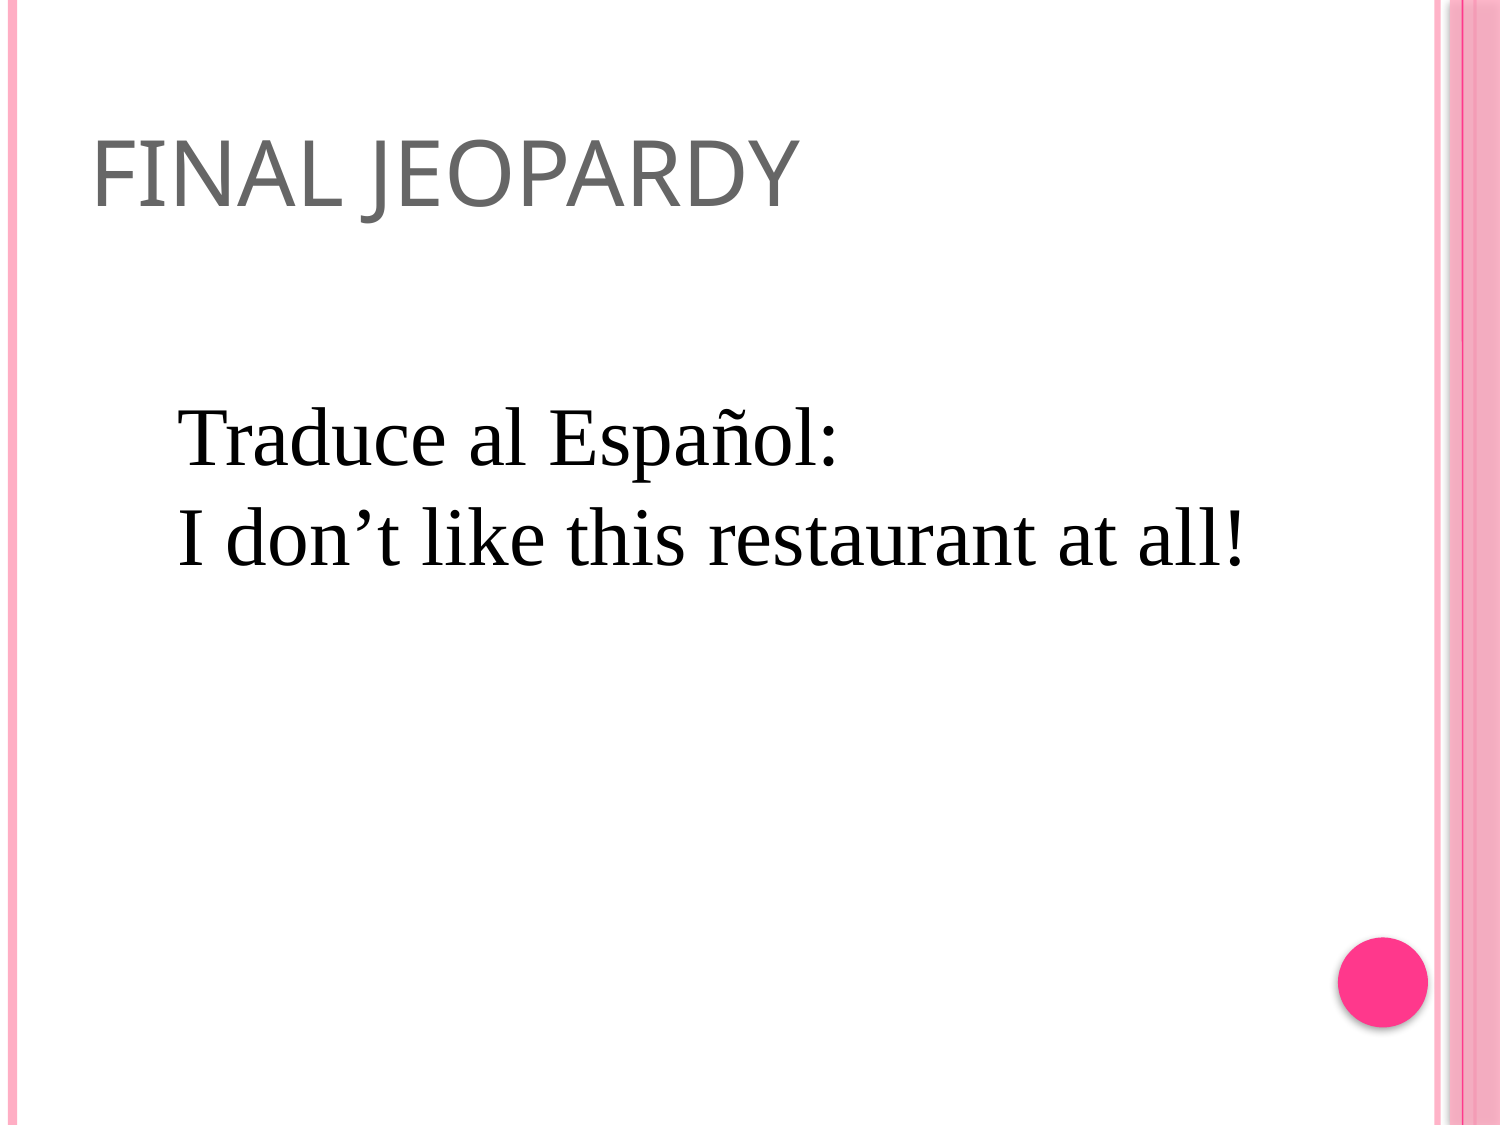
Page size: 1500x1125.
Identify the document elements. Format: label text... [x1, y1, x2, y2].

title Final Jeopardy [75, 45, 1300, 233]
text_box Traduce al Español: I don’t like this restaurant at all! [162, 374, 1388, 590]
